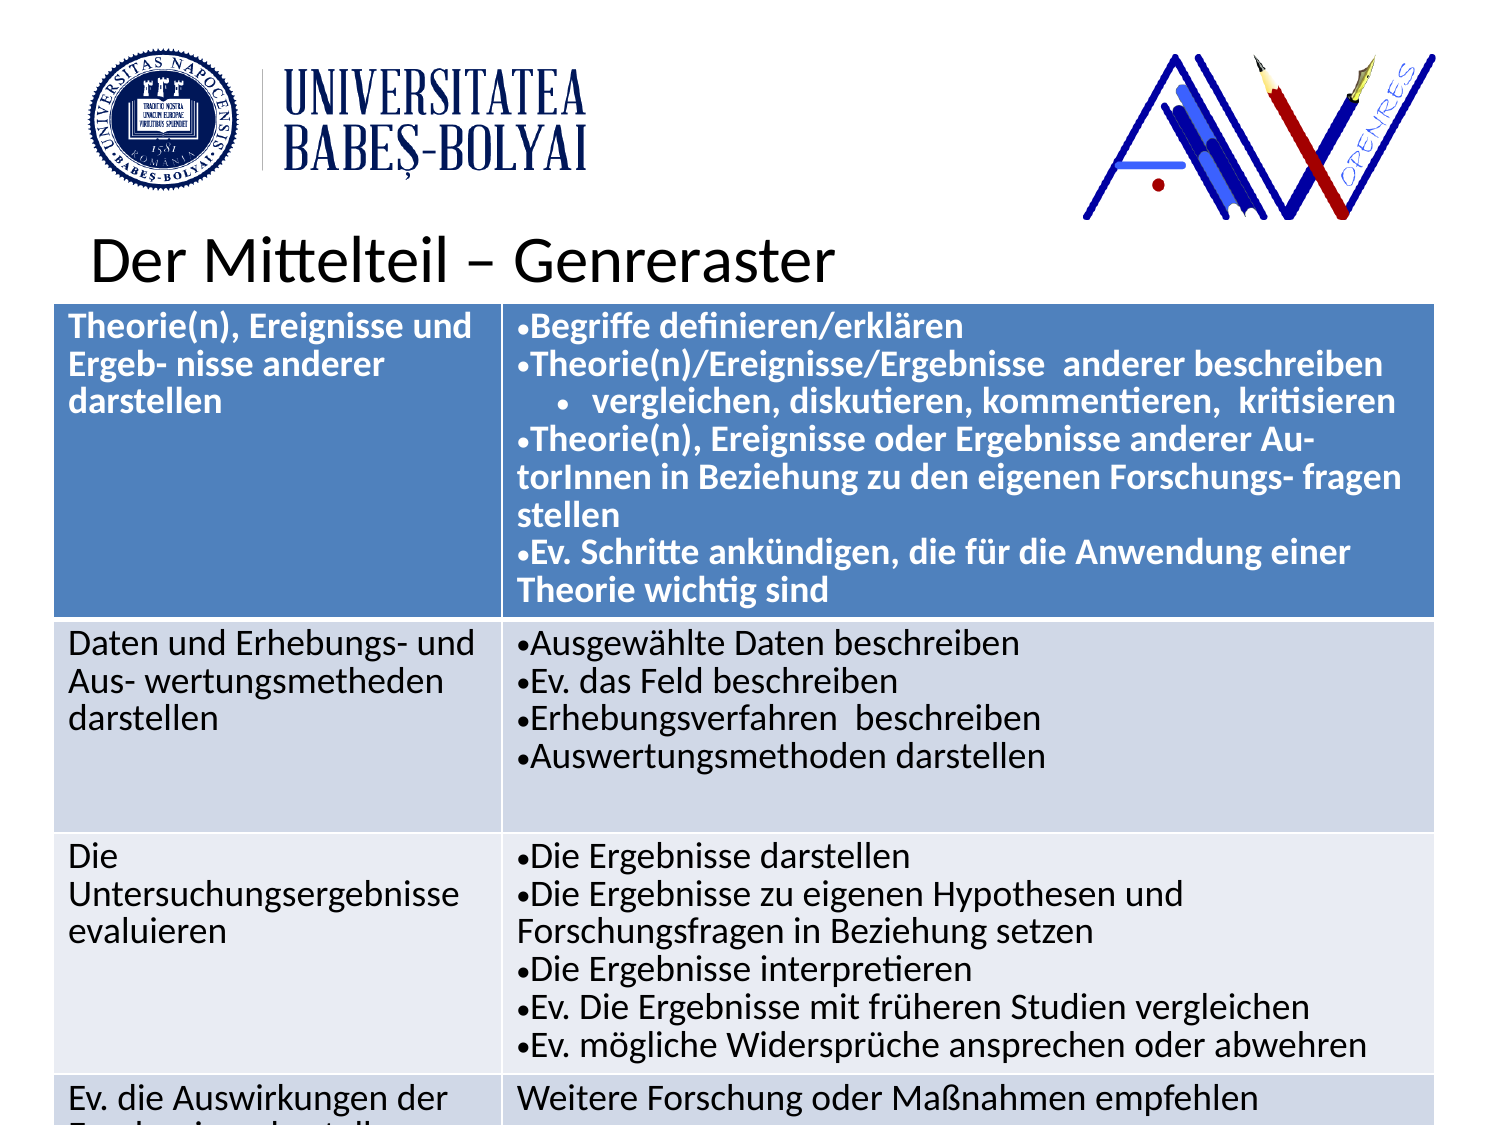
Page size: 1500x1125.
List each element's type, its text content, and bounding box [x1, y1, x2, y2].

table_cell Ausgewählte Daten beschreiben Ev. das Feld beschreiben Erhebungsverfahren beschreiben Auswertungsmethoden darstellen [503, 622, 1434, 832]
table_header Begriffe definieren/erklären Theorie(n)/Ereignisse/Ergebnisse anderer beschreiben vergleichen, diskutieren, kommentieren, kritisieren Theorie(n), Ereignisse oder Ergebnisse anderer Au- torInnen in Beziehung zu den eigenen Forschungs- fragen stellen Ev. Schritte ankündigen, die für die Anwendung einer Theorie wichtig sind [503, 304, 1434, 617]
table_cell Die Untersuchungsergebnisse evaluieren [54, 834, 501, 1073]
table_cell Ev. die Auswirkungen der Ergeb- nisse darstellen [54, 1075, 501, 1125]
list Der Mittelteil – Genreraster [75, 208, 1425, 302]
table_cell Weitere Forschung oder Maßnahmen empfehlen [503, 1075, 1434, 1125]
table_header Theorie(n), Ereignisse und Ergeb- nisse anderer darstellen [54, 304, 501, 617]
table_cell Daten und Erhebungs- und Aus- wertungsmetheden darstellen [54, 622, 501, 832]
table_cell Die Ergebnisse darstellen Die Ergebnisse zu eigenen Hypothesen und Forschungsfragen in Beziehung setzen Die Ergebnisse interpretieren Ev. Die Ergebnisse mit früheren Studien vergleichen Ev. mögliche Widersprüche ansprechen oder abwehren [503, 834, 1434, 1073]
picture [76, 42, 597, 197]
picture [1083, 54, 1436, 220]
